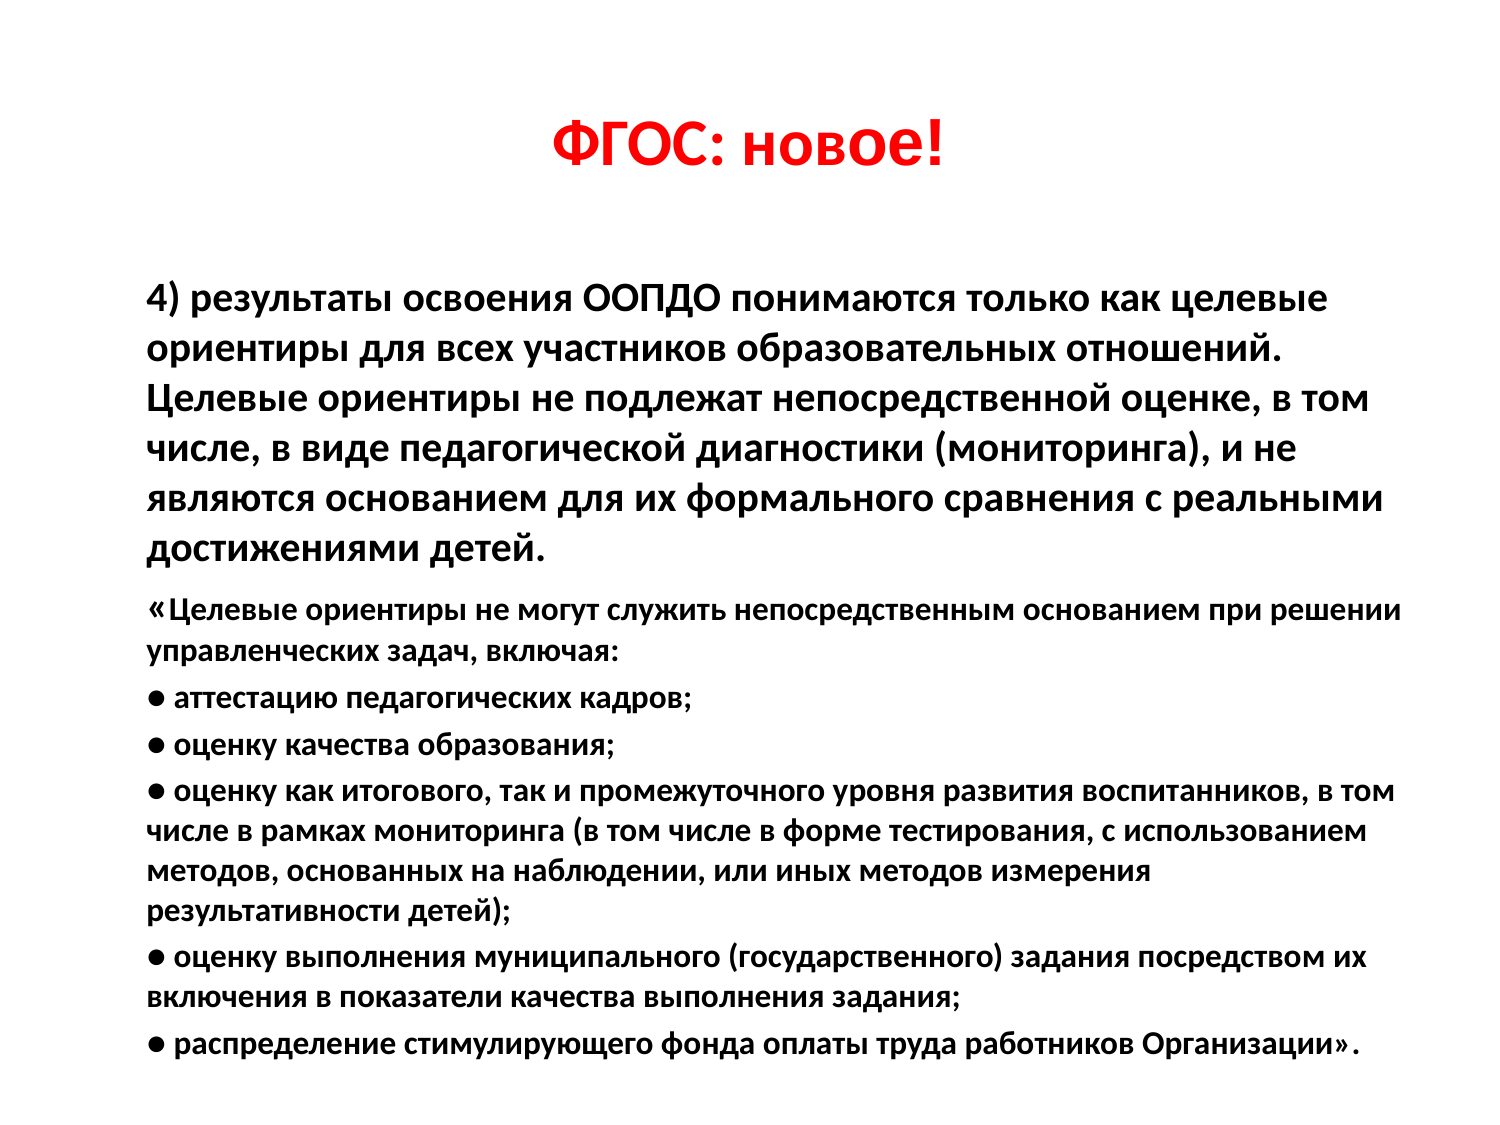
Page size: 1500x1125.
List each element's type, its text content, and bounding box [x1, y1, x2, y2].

title ФГОС: новое! [74, 44, 1426, 233]
list 4) результаты освоения ООПДО понимаются только как целевые ориентиры для всех участников образовательных отношений. Целевые ориентиры не подлежат непосредственной оценке, в том числе, в виде педагогической диагностики (мониторинга), и не являются основанием для их формального сравнения с реальными достижениями детей. «Целевые ориентиры не могут служить непосредственным основанием при решении управленческих задач, включая: ● аттестацию педагогических кадров; ● оценку качества образования; ● оценку как итогового, так и промежуточного уровня развития воспитанников, в том числе в рамках мониторинга (в том числе в форме тестирования, с использованием методов, основанных на наблюдении, или иных методов измерения результативности детей); ● оценку выполнения муниципального (государственного) задания посредством их включения в показатели качества выполнения задания; ● распределение стимулирующего фонда оплаты труда работников Организации». [74, 262, 1426, 1006]
